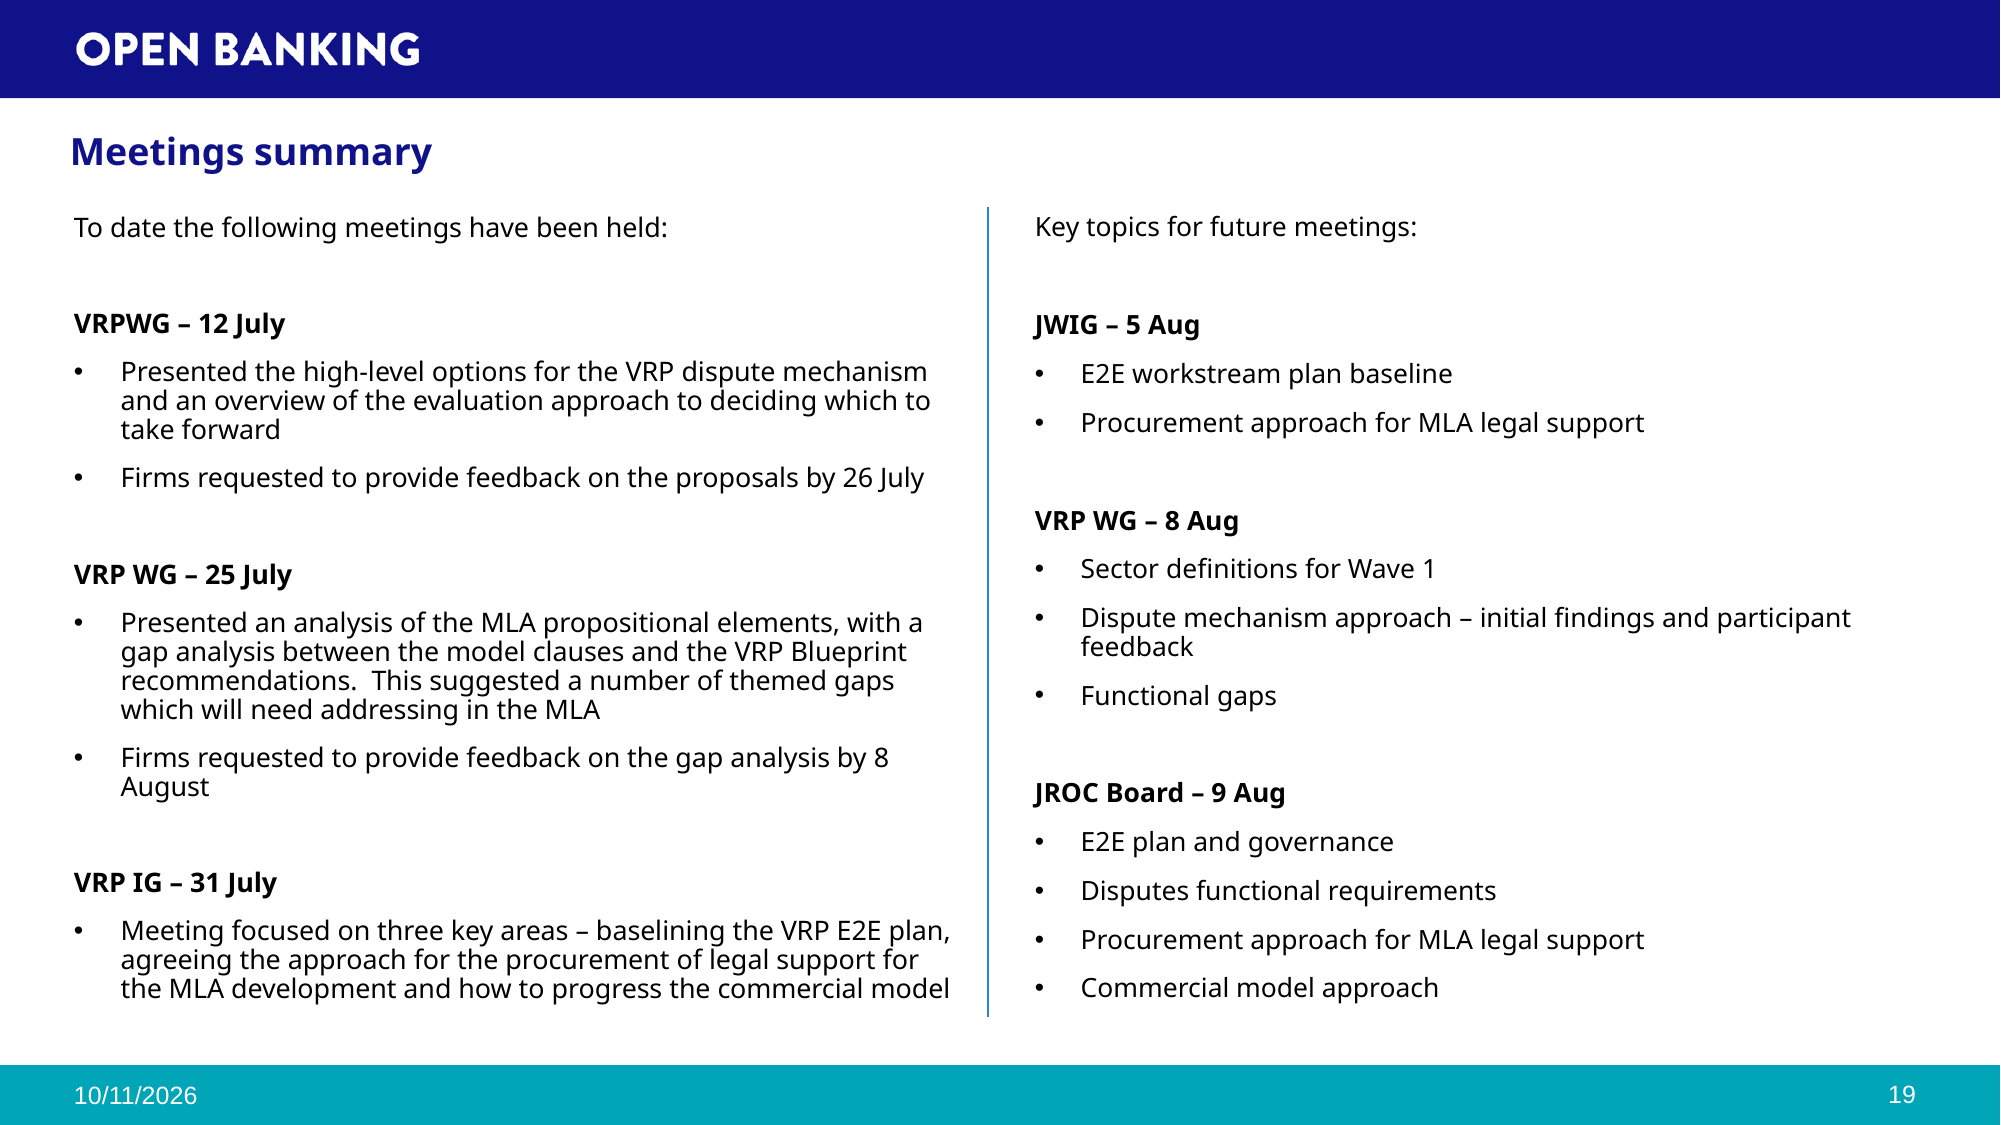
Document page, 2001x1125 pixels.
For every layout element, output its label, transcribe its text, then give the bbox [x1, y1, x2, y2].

text_box Key topics for future meetings: JWIG – 5 Aug E2E workstream plan baseline Procurement approach for MLA legal support VRP WG – 8 Aug Sector definitions for Wave 1 Dispute mechanism approach – initial findings and participant feedback Functional gaps JROC Board – 9 Aug E2E plan and governance Disputes functional requirements Procurement approach for MLA legal support Commercial model approach [1019, 206, 1961, 1018]
picture [43, 0, 452, 99]
slide_number 19 [1412, 1064, 1932, 1124]
footer [662, 1064, 1338, 1124]
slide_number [59, 1065, 509, 1125]
list To date the following meetings have been held: VRPWG – 12 July Presented the high-level options for the VRP dispute mechanism and an overview of the evaluation approach to deciding which to take forward Firms requested to provide feedback on the proposals by 26 July VRP WG – 25 July Presented an analysis of the MLA propositional elements, with a gap analysis between the model clauses and the VRP Blueprint recommendations. This suggested a number of themed gaps which will need addressing in the MLA Firms requested to provide feedback on the gap analysis by 8 August VRP IG – 31 July Meeting focused on three key areas – baselining the VRP E2E plan, agreeing the approach for the procurement of legal support for the MLA development and how to progress the commercial model [59, 206, 979, 1018]
title Meetings summary [54, 125, 1629, 207]
